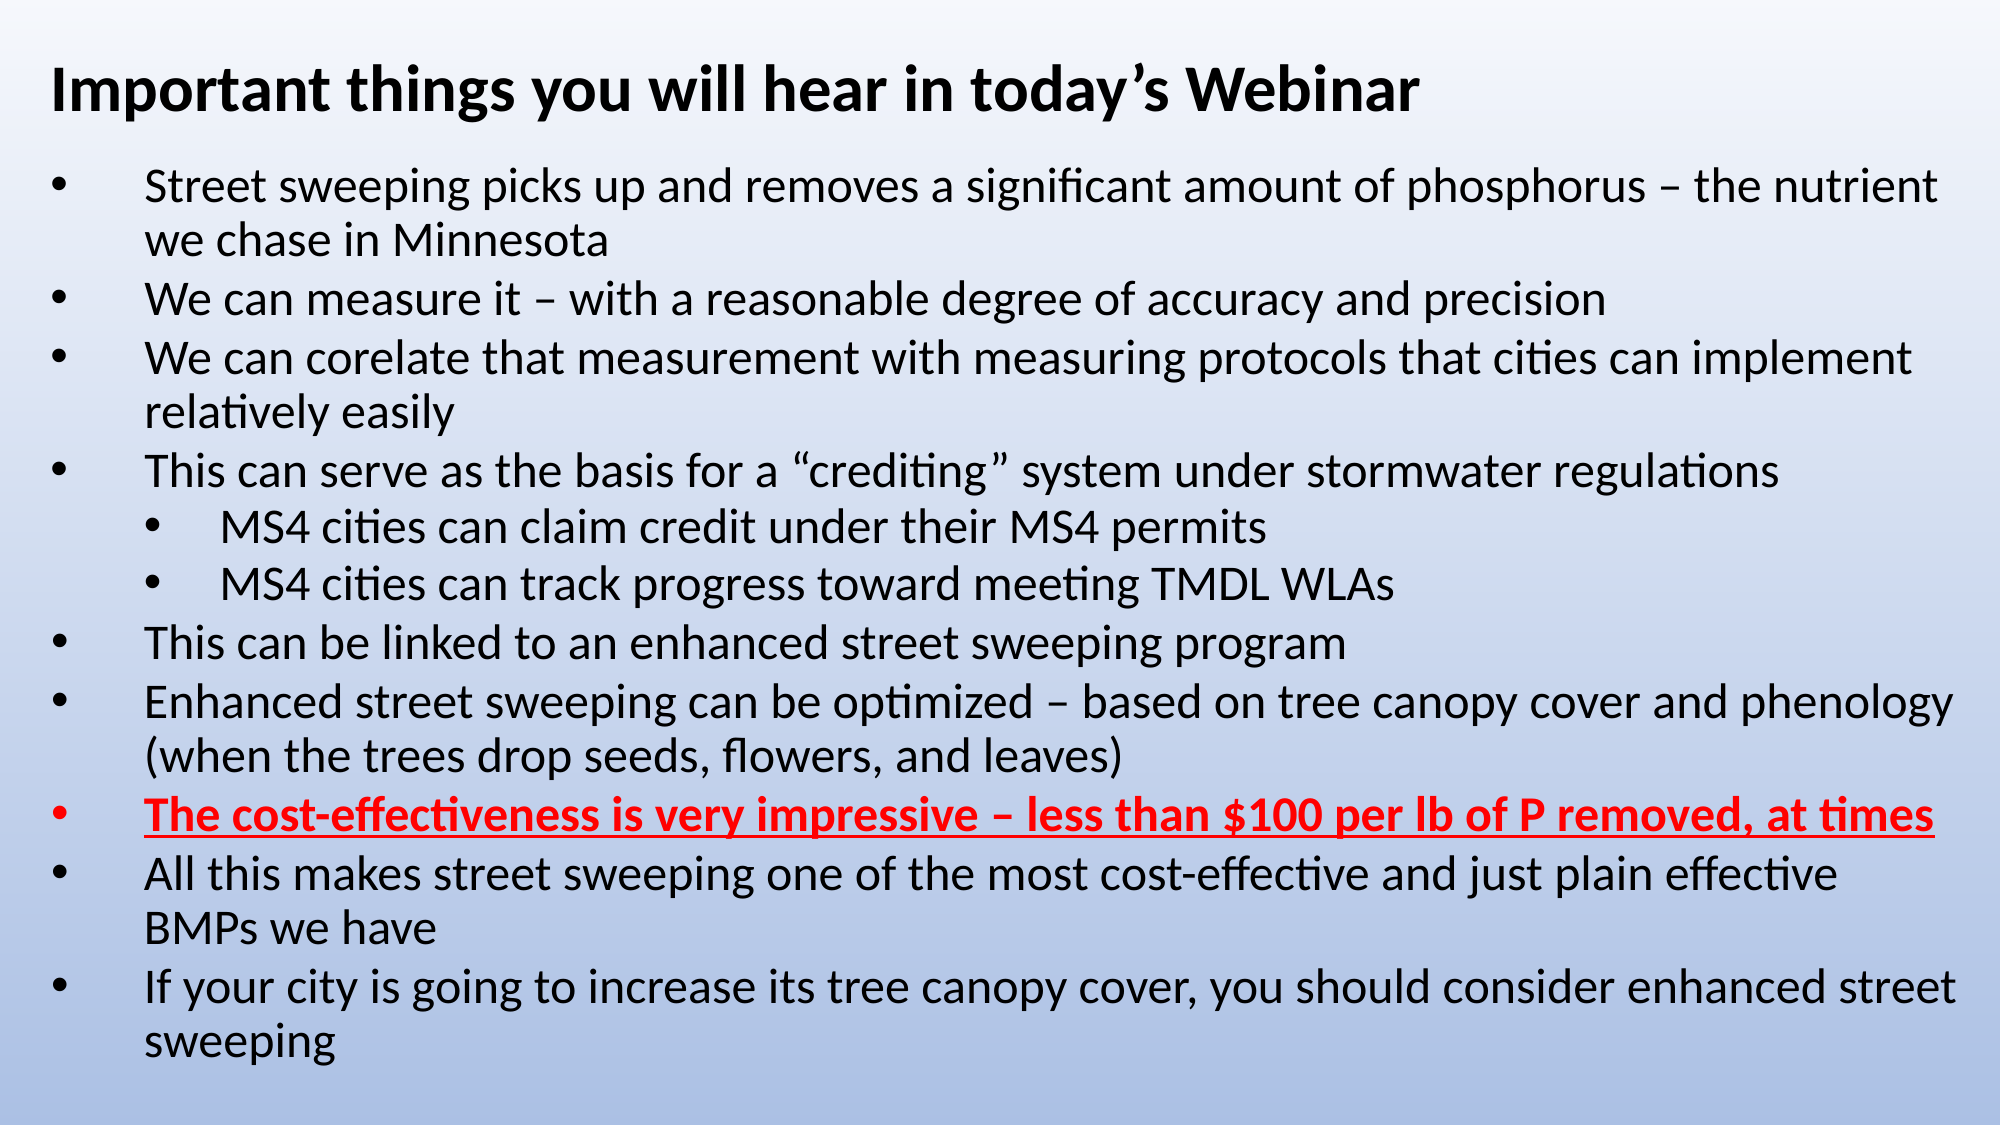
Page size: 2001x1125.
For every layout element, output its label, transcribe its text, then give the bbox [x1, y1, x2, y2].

subtitle Important things you will hear in today’s Webinar Street sweeping picks up and removes a significant amount of phosphorus – the nutrient we chase in Minnesota We can measure it – with a reasonable degree of accuracy and precision We can corelate that measurement with measuring protocols that cities can implement relatively easily This can serve as the basis for a “crediting” system under stormwater regulations MS4 cities can claim credit under their MS4 permits MS4 cities can track progress toward meeting TMDL WLAs This can be linked to an enhanced street sweeping program Enhanced street sweeping can be optimized – based on tree canopy cover and phenology (when the trees drop seeds, flowers, and leaves) The cost-effectiveness is very impressive – less than $100 per lb of P removed, at times All this makes street sweeping one of the most cost-effective and just plain effective BMPs we have If your city is going to increase its tree canopy cover, you should consider enhanced street sweeping [35, 46, 1978, 1086]
